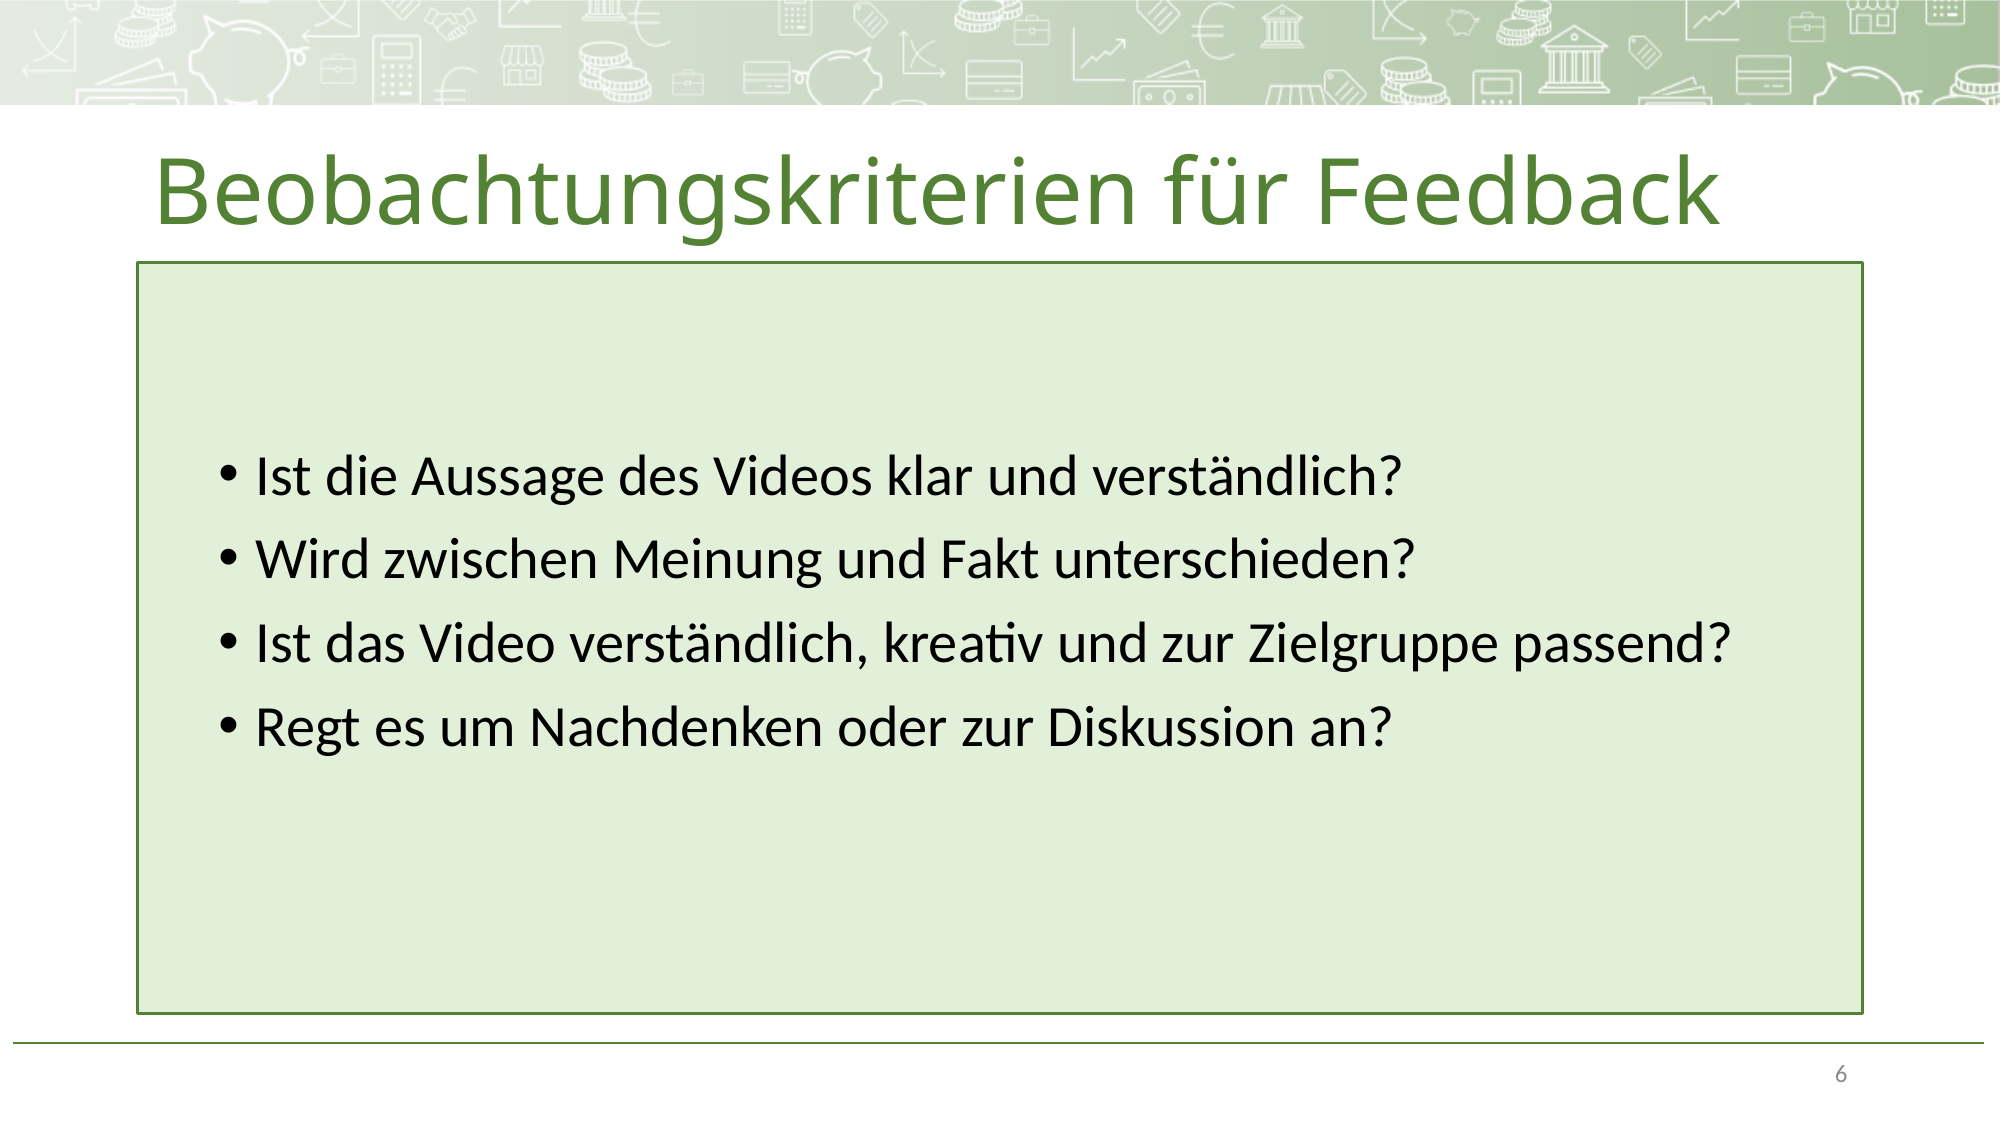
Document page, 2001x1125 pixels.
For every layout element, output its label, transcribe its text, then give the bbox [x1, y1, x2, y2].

list Ist die Aussage des Videos klar und verständlich? Wird zwischen Meinung und Fakt unterschieden? Ist das Video verständlich, kreativ und zur Zielgruppe passend? Regt es um Nachdenken oder zur Diskussion an? [137, 262, 1863, 1014]
picture [0, 0, 2000, 105]
slide_number 6 [1412, 1042, 1863, 1103]
title Beobachtungskriterien für Feedback [137, 111, 1863, 262]
